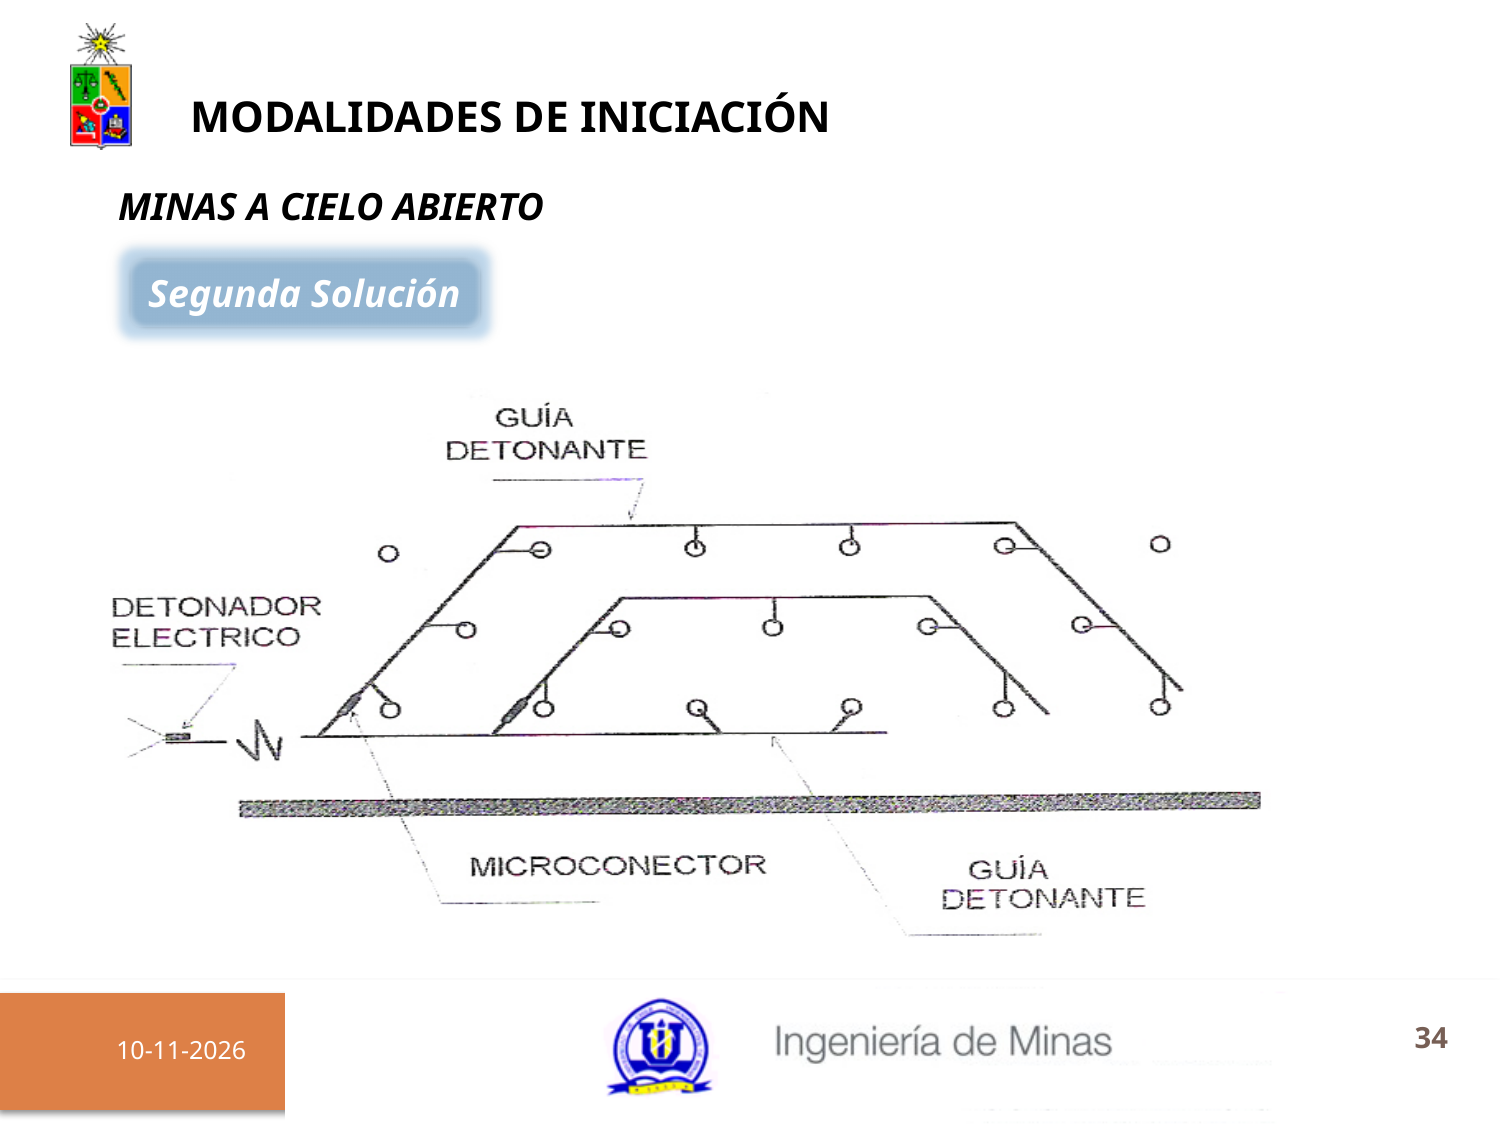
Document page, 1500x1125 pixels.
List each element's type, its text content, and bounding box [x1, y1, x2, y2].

text_box Minas a cielo abierto [103, 175, 560, 236]
picture [285, 980, 1500, 1125]
text_box Segunda Solución [136, 265, 475, 322]
picture [81, 386, 1290, 979]
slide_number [12, 995, 279, 1108]
text_box Modalidades de iniciación [175, 81, 1266, 148]
picture [69, 23, 132, 151]
